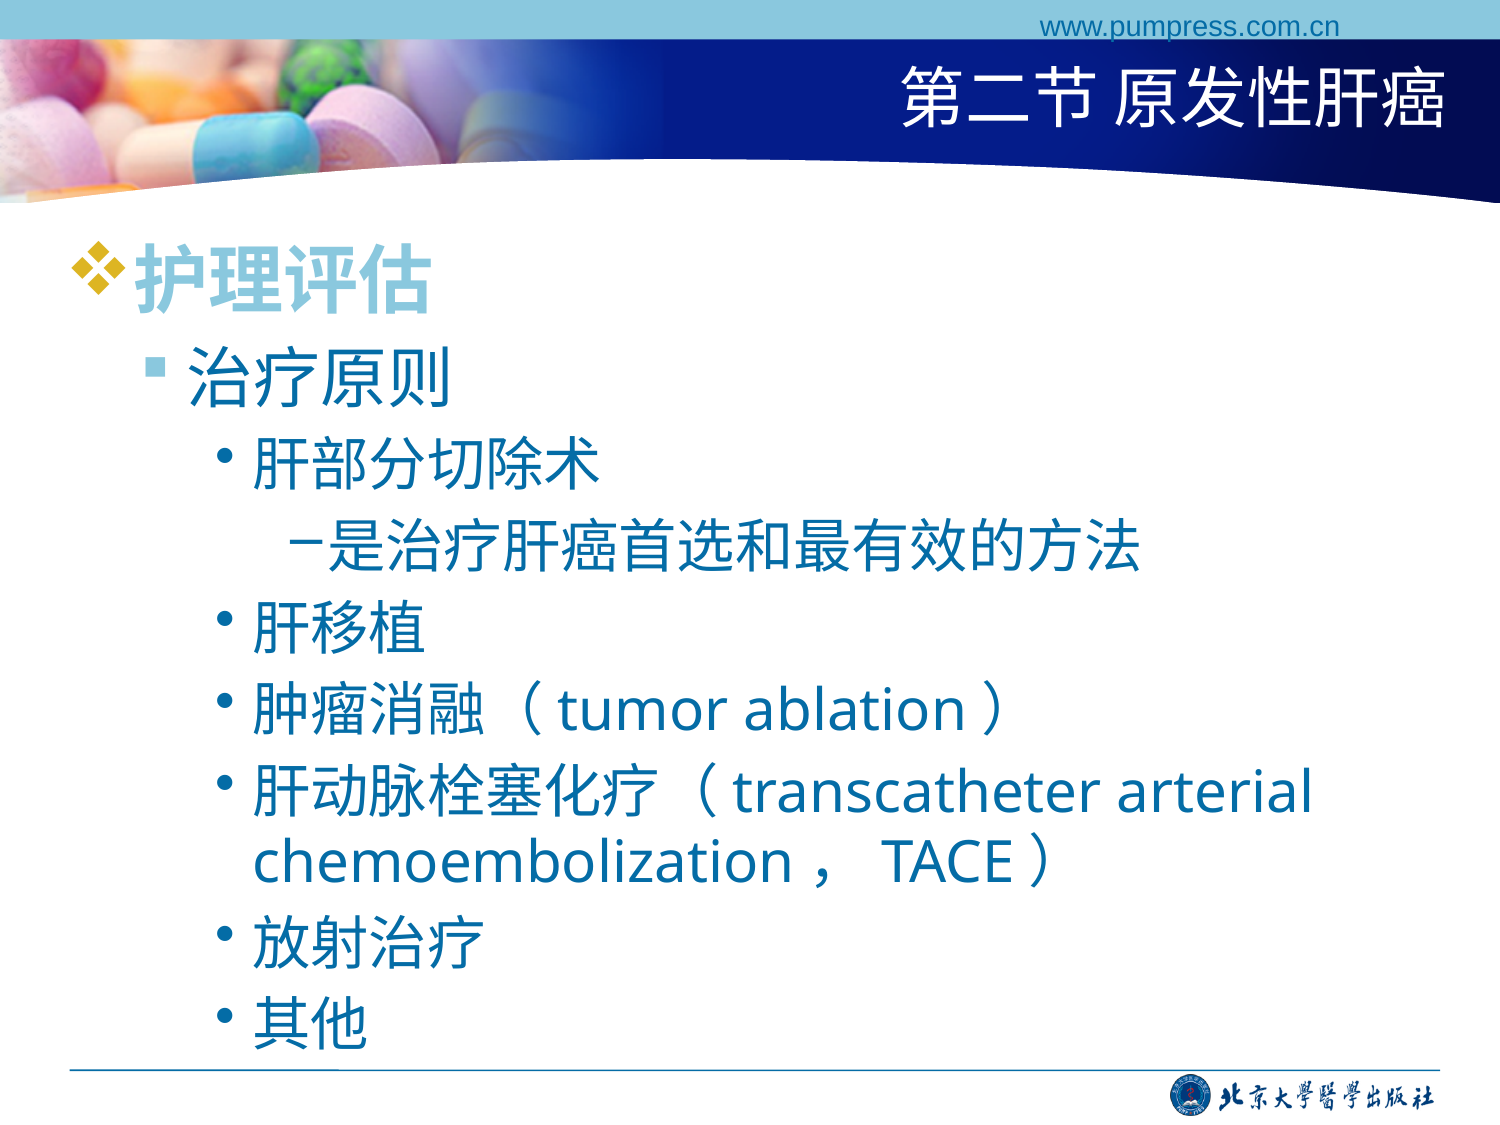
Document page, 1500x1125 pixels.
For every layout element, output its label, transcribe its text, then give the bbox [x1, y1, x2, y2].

title 第二节 原发性肝癌 [137, 49, 1463, 143]
picture [1170, 1074, 1436, 1118]
list 护理评估 治疗原则 肝部分切除术 是治疗肝癌首选和最有效的方法 肝移植 肿瘤消融（tumor ablation） 肝动脉栓塞化疗（transcatheter arterial chemoembolization，TACE） 放射治疗 其他 [49, 224, 1463, 1026]
picture [0, 40, 1500, 203]
slide_number www.pumpress.com.cn [1025, 0, 1463, 38]
